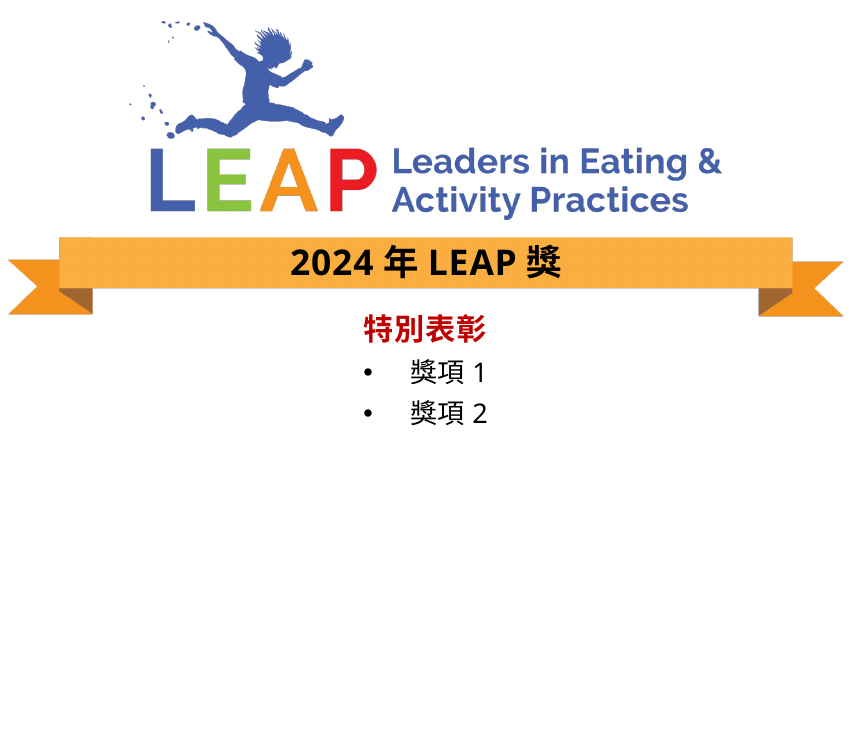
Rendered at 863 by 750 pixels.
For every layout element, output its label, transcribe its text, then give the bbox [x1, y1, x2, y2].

picture [1, 0, 863, 338]
list 特別表彰 獎項1 獎項2 [91, 307, 760, 603]
title 2024年LEAP獎 [60, 240, 792, 287]
